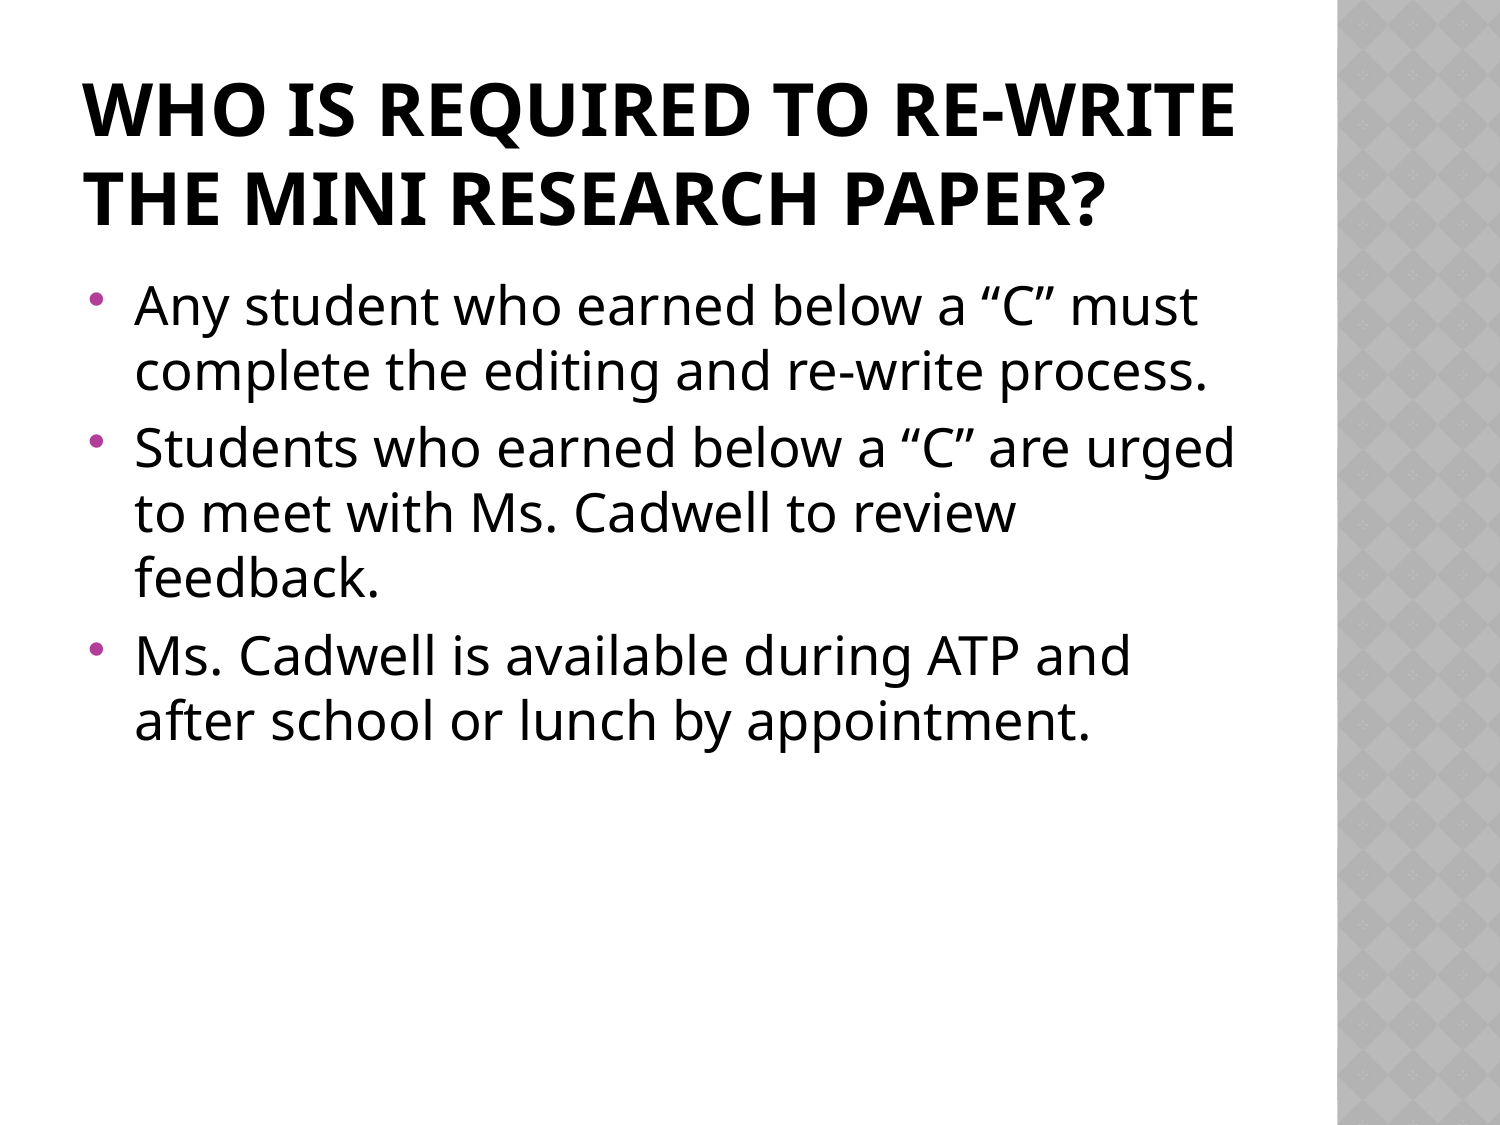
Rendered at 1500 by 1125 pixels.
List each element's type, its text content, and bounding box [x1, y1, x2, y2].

list Any student who earned below a “C” must complete the editing and re-write process. Students who earned below a “C” are urged to meet with Ms. Cadwell to review feedback. Ms. Cadwell is available during ATP and after school or lunch by appointment. [75, 264, 1263, 1059]
title Who is required to re-write the mini research paper? [75, 52, 1263, 240]
